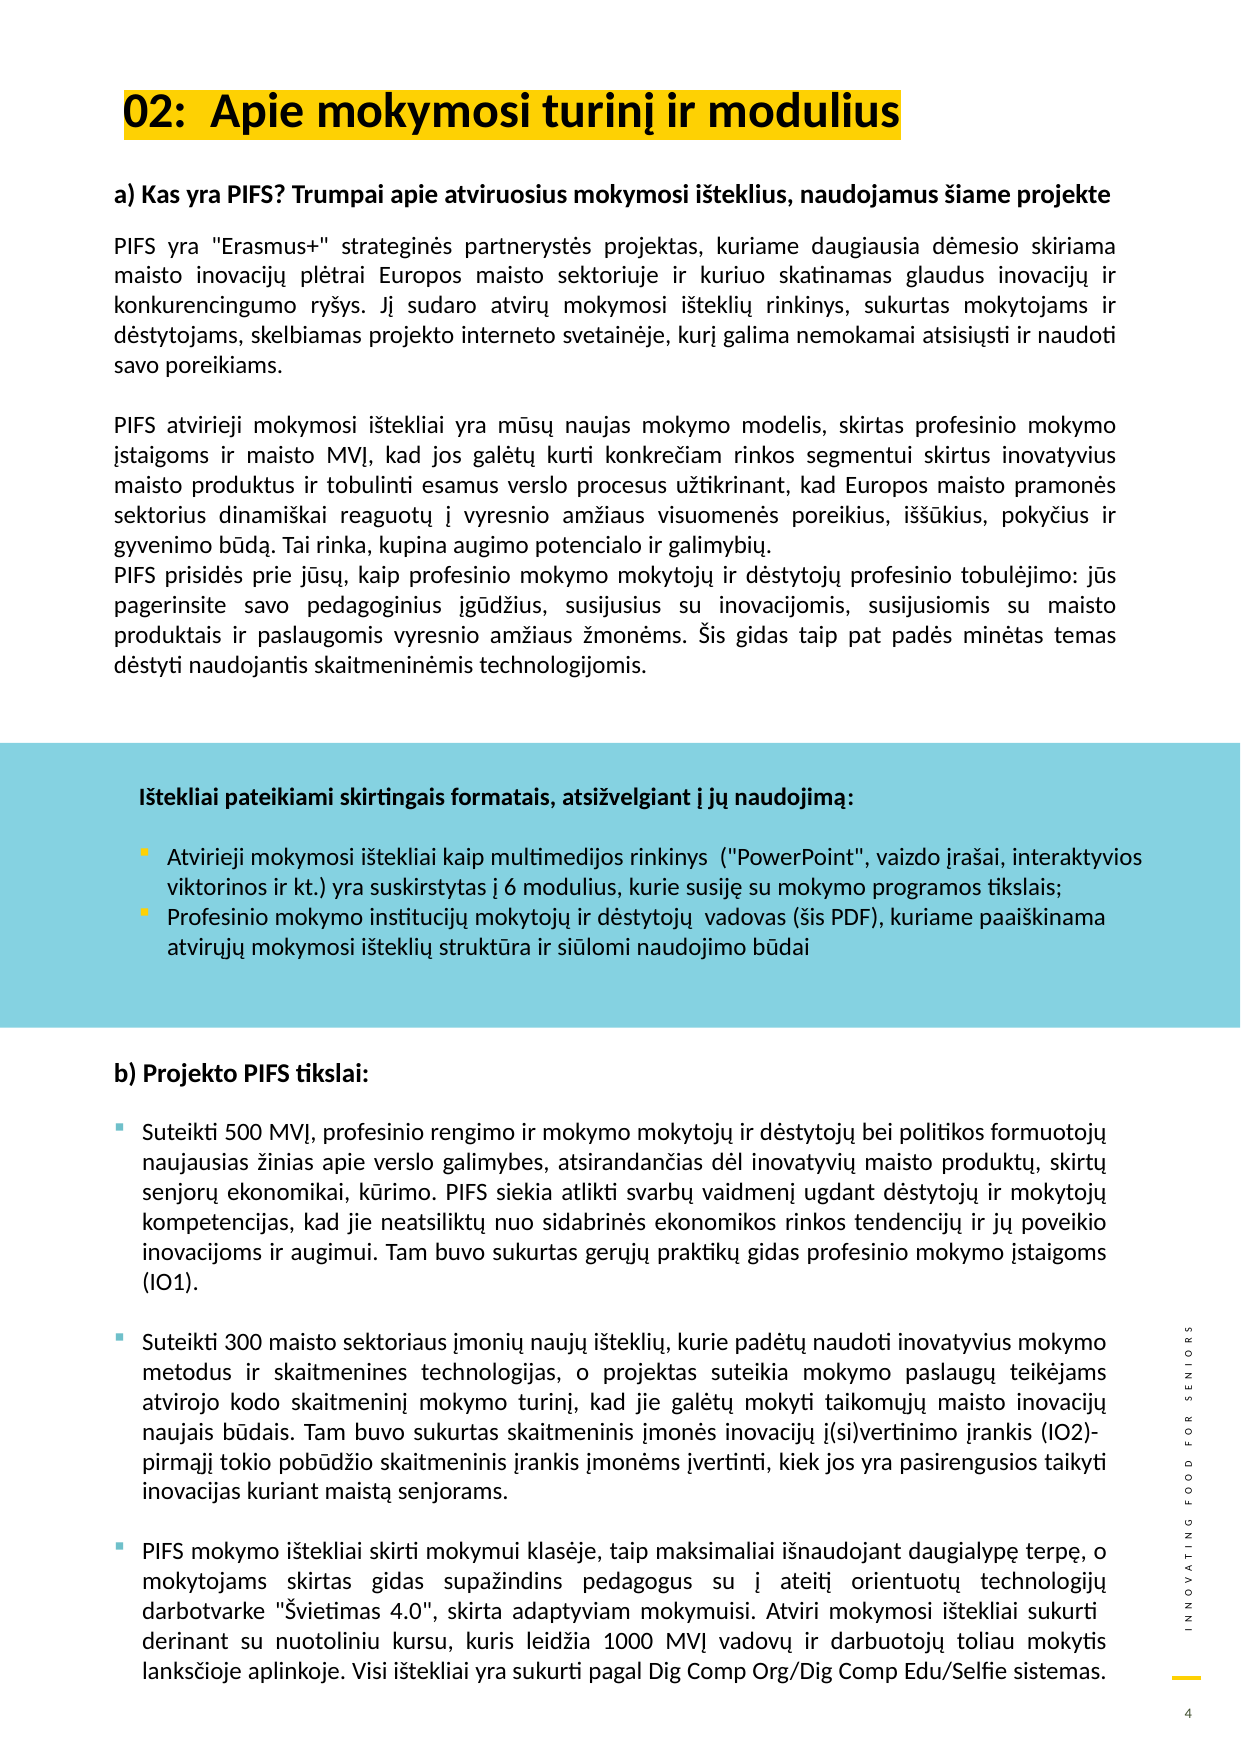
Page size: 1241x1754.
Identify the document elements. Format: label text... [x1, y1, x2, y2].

text_box [0, 742, 1241, 1028]
text_box Ištekliai pateikiami skirtingais formatais, atsižvelgiant į jų naudojimą: Atvirieji mokymosi ištekliai kaip multimedijos rinkinys ("PowerPoint", vaizdo įrašai, interaktyvios viktorinos ir kt.) yra suskirstytas į 6 modulius, kurie susiję su mokymo programos tikslais; Profesinio mokymo institucijų mokytojų ir dėstytojų vadovas (šis PDF), kuriame paaiškinama atvirųjų mokymosi išteklių struktūra ir siūlomi naudojimo būdai [124, 773, 1188, 968]
list 02: Apie mokymosi turinį ir modulius [108, 77, 1122, 169]
list b) Projekto PIFS tikslai: Suteikti 500 MVĮ, profesinio rengimo ir mokymo mokytojų ir dėstytojų bei politikos formuotojų naujausias žinias apie verslo galimybes, atsirandančias dėl inovatyvių maisto produktų, skirtų senjorų ekonomikai, kūrimo. PIFS siekia atlikti svarbų vaidmenį ugdant dėstytojų ir mokytojų kompetencijas, kad jie neatsiliktų nuo sidabrinės ekonomikos rinkos tendencijų ir jų poveikio inovacijoms ir augimui. Tam buvo sukurtas gerųjų praktikų gidas profesinio mokymo įstaigoms (IO1). Suteikti 300 maisto sektoriaus įmonių naujų išteklių, kurie padėtų naudoti inovatyvius mokymo metodus ir skaitmenines technologijas, o projektas suteikia mokymo paslaugų teikėjams atvirojo kodo skaitmeninį mokymo turinį, kad jie galėtų mokyti taikomųjų maisto inovacijų naujais būdais. Tam buvo sukurtas skaitmeninis įmonės inovacijų į(si)vertinimo įrankis (IO2)- pirmąjį tokio pobūdžio skaitmeninis įrankis įmonėms įvertinti, kiek jos yra pasirengusios taikyti inovacijas kuriant maistą senjorams. PIFS mokymo ištekliai skirti mokymui klasėje, taip maksimaliai išnaudojant daugialypę terpę, o mokytojams skirtas gidas supažindins pedagogus su į ateitį orientuotų technologijų darbotvarke "Švietimas 4.0", skirta adaptyviam mokymuisi. Atviri mokymosi ištekliai sukurti derinant su nuotoliniu kursu, kuris leidžia 1000 MVĮ vadovų ir darbuotojų toliau mokytis lanksčioje aplinkoje. Visi ištekliai yra sukurti pagal Dig Comp Org/Dig Comp Edu/Selfie sistemas. [98, 1048, 1122, 1652]
list a) Kas yra PIFS? Trumpai apie atviruosius mokymosi išteklius, naudojamus šiame projekte PIFS yra "Erasmus+" strateginės partnerystės projektas, kuriame daugiausia dėmesio skiriama maisto inovacijų plėtrai Europos maisto sektoriuje ir kuriuo skatinamas glaudus inovacijų ir konkurencingumo ryšys. Jį sudaro atvirų mokymosi išteklių rinkinys, sukurtas mokytojams ir dėstytojams, skelbiamas projekto interneto svetainėje, kurį galima nemokamai atsisiųsti ir naudoti savo poreikiams. PIFS atvirieji mokymosi ištekliai yra mūsų naujas mokymo modelis, skirtas profesinio mokymo įstaigoms ir maisto MVĮ, kad jos galėtų kurti konkrečiam rinkos segmentui skirtus inovatyvius maisto produktus ir tobulinti esamus verslo procesus užtikrinant, kad Europos maisto pramonės sektorius dinamiškai reaguotų į vyresnio amžiaus visuomenės poreikius, iššūkius, pokyčius ir gyvenimo būdą. Tai rinka, kupina augimo potencialo ir galimybių. PIFS prisidės prie jūsų, kaip profesinio mokymo mokytojų ir dėstytojų profesinio tobulėjimo: jūs pagerinsite savo pedagoginius įgūdžius, susijusius su inovacijomis, susijusiomis su maisto produktais ir paslaugomis vyresnio amžiaus žmonėms. Šis gidas taip pat padės minėtas temas dėstyti naudojantis skaitmeninėmis technologijomis. [98, 169, 1132, 637]
